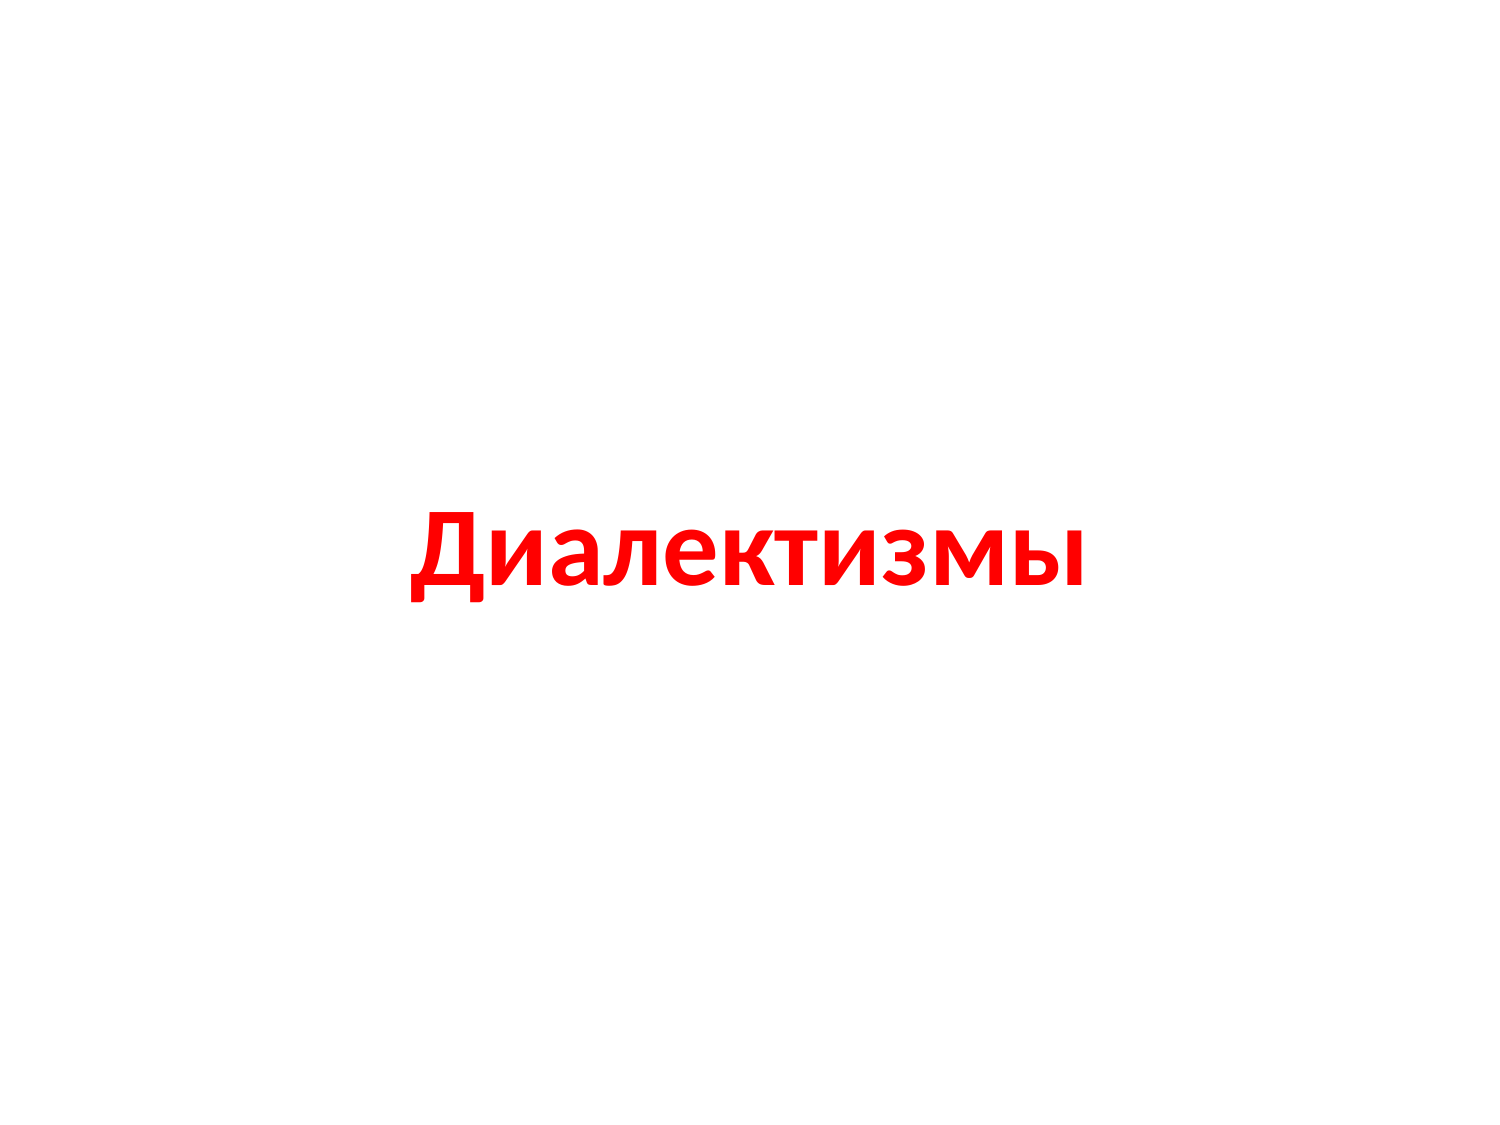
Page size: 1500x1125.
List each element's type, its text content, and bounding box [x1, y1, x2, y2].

title Диалектизмы [75, 45, 1425, 1035]
